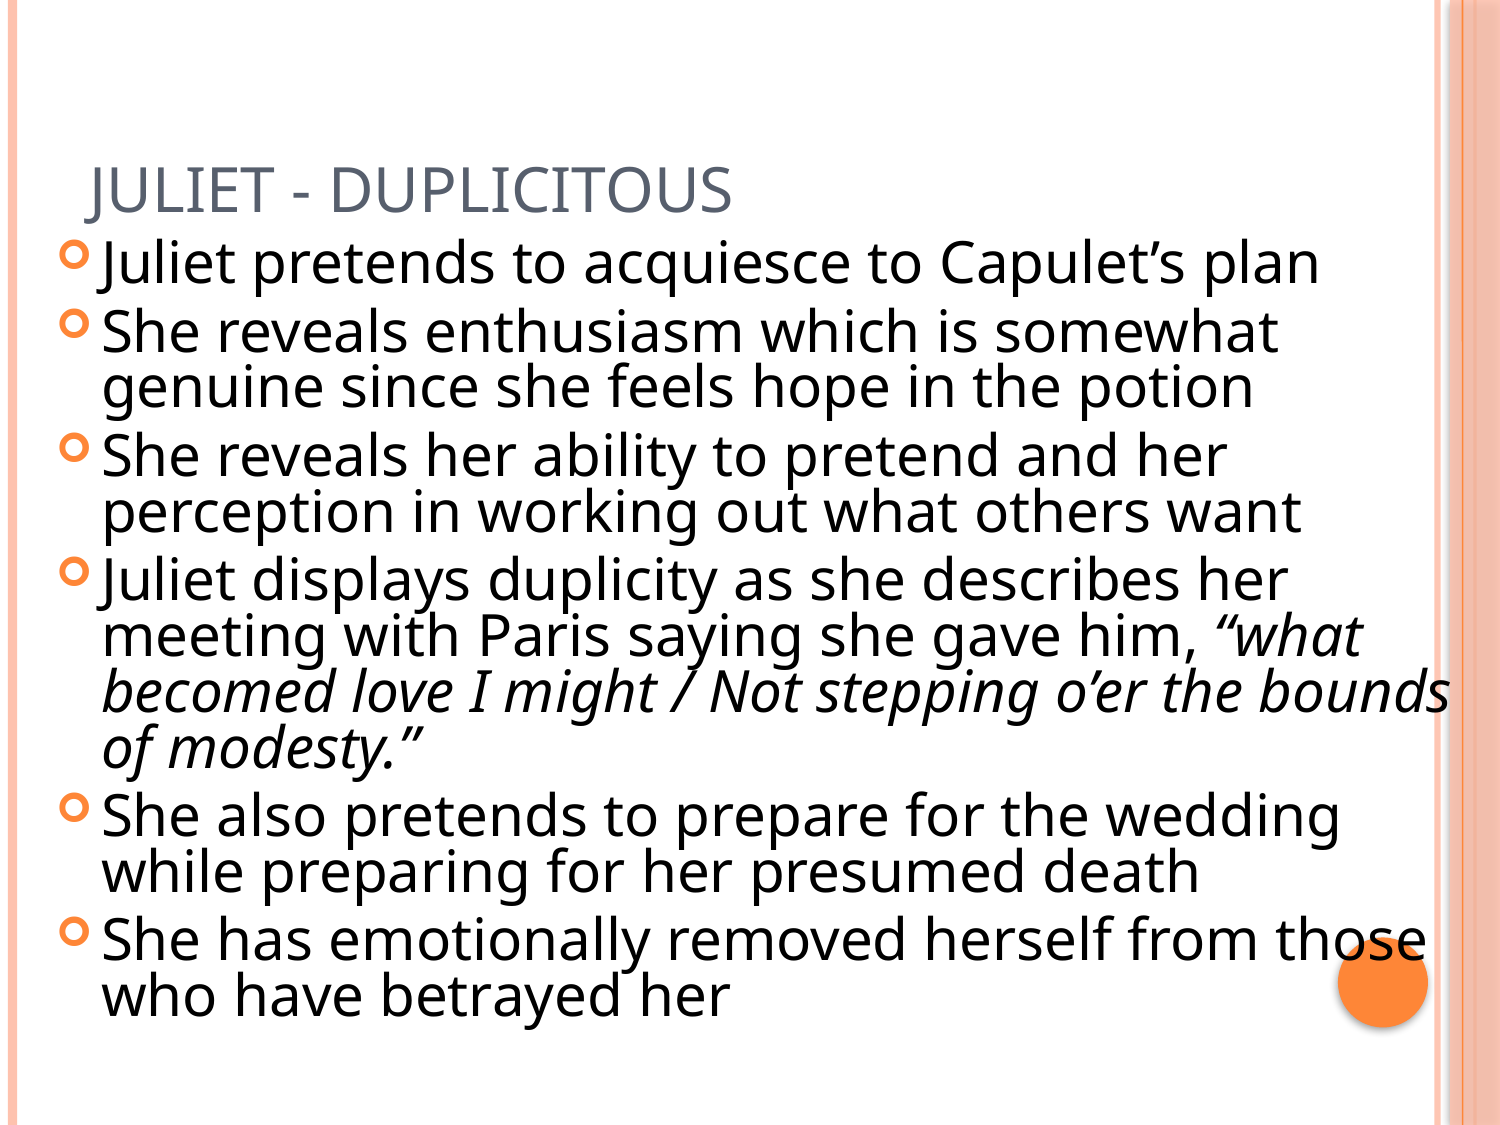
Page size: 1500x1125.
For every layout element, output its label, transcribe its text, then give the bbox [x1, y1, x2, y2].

title Juliet - Duplicitous [75, 45, 1300, 231]
list Juliet pretends to acquiesce to Capulet’s plan She reveals enthusiasm which is somewhat genuine since she feels hope in the potion She reveals her ability to pretend and her perception in working out what others want Juliet displays duplicity as she describes her meeting with Paris saying she gave him, “what becomed love I might / Not stepping o’er the bounds of modesty.” She also pretends to prepare for the wedding while preparing for her presumed death She has emotionally removed herself from those who have betrayed her [41, 231, 1494, 1047]
